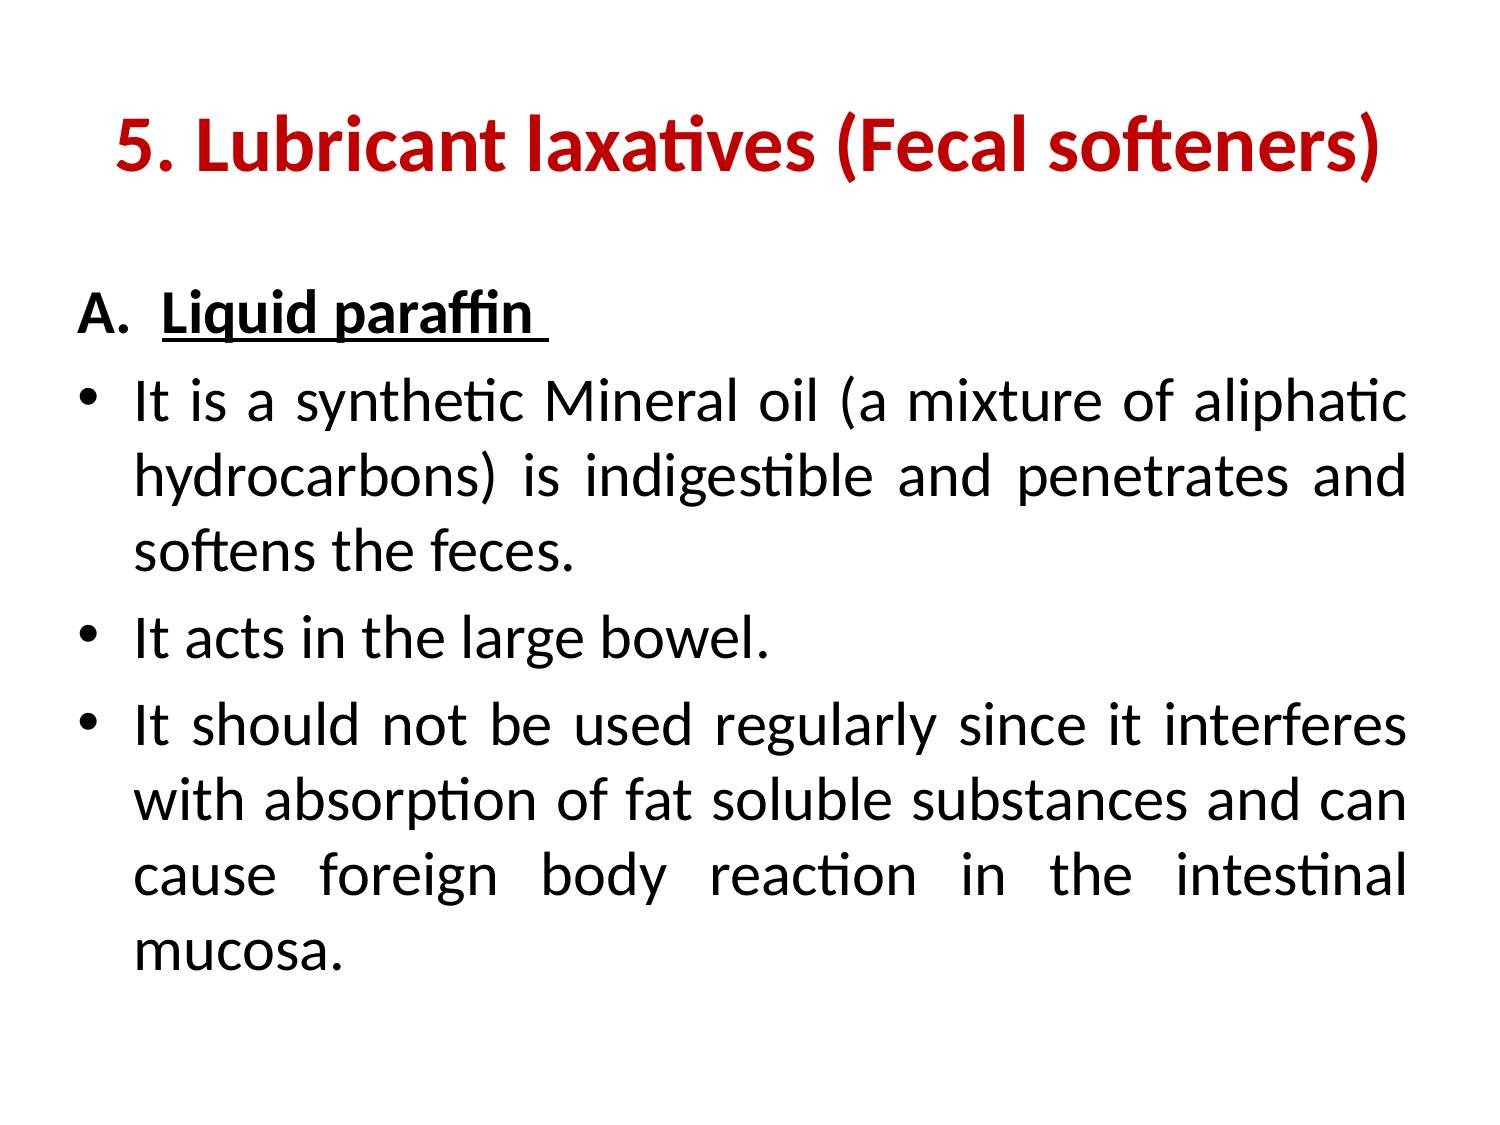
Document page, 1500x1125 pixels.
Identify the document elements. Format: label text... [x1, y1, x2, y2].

list Liquid paraffin It is a synthetic Mineral oil (a mixture of aliphatic hydrocarbons) is indigestible and penetrates and softens the feces. It acts in the large bowel. It should not be used regularly since it interferes with absorption of fat soluble substances and can cause foreign body reaction in the intestinal mucosa. [62, 263, 1425, 1025]
title 5. Lubricant laxatives (Fecal softeners) [75, 45, 1425, 233]
